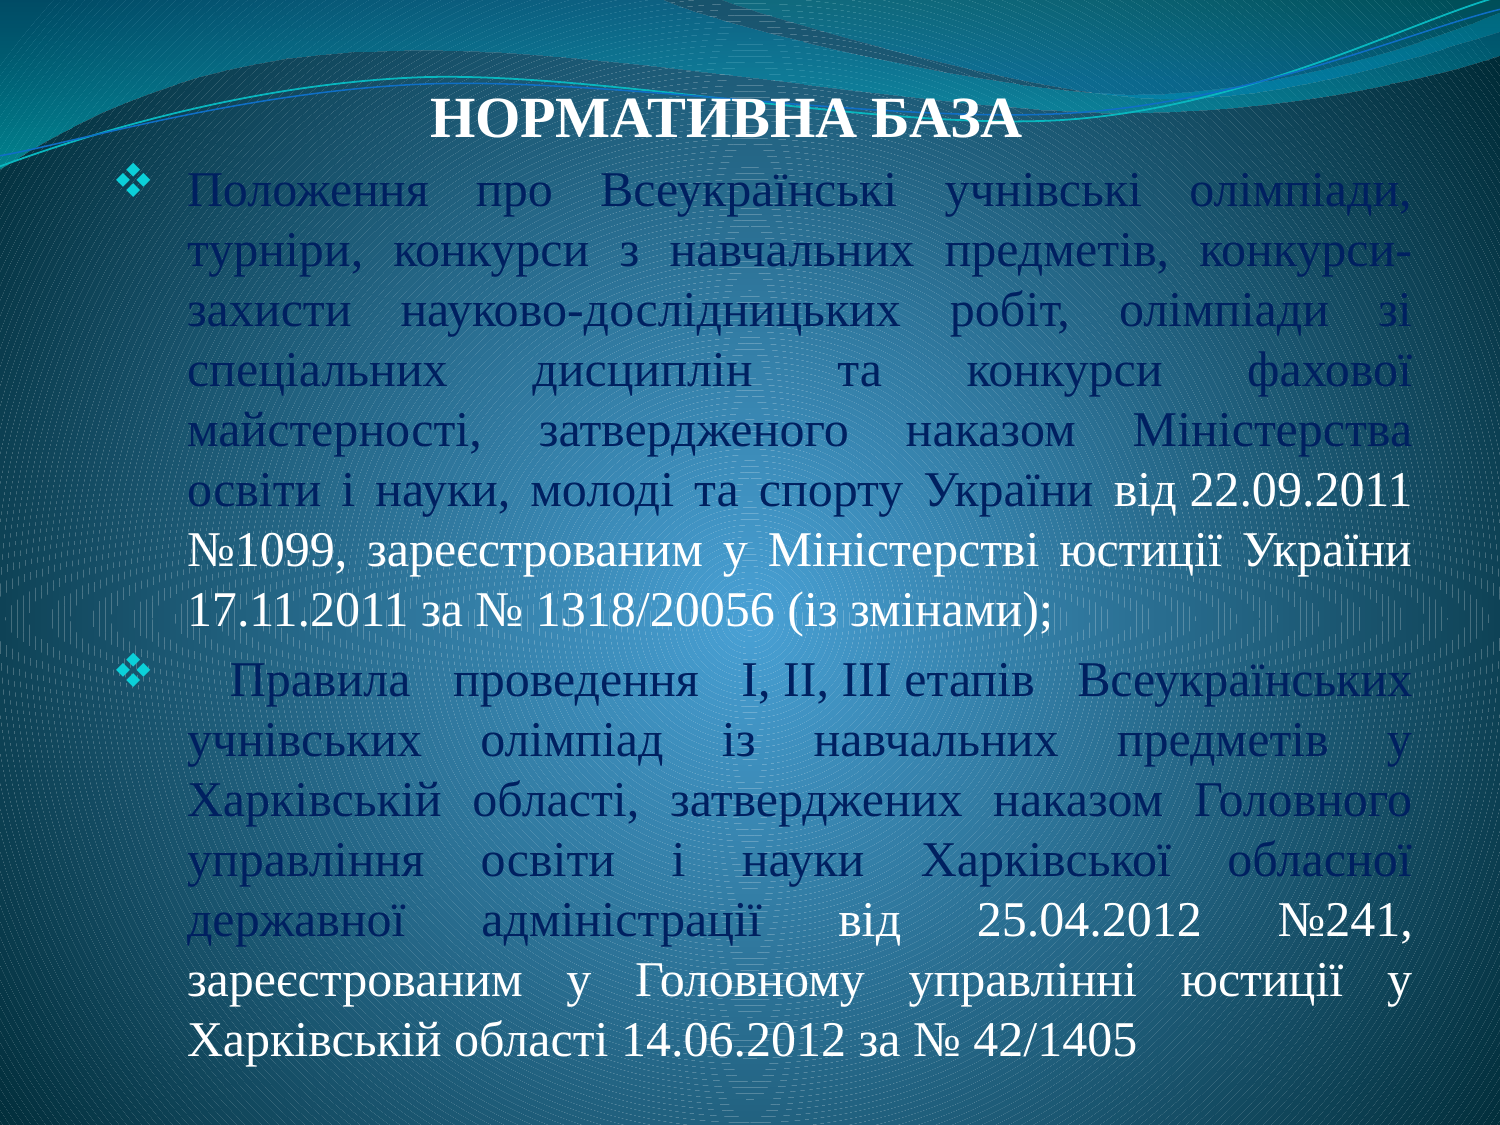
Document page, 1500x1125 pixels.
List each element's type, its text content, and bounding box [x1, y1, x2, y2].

title НОРМАТИВНА БАЗА [53, 42, 1404, 149]
subtitle Положення про Всеукраїнські учнівські олімпіади, турніри, конкурси з навчальних предметів, конкурси-захисти науково-дослідницьких робіт, олімпіади зі спеціальних дисциплін та конкурси фахової майстерності, затвердженого наказом Міністерства освіти і науки, молоді та спорту України від 22.09.2011 №1099, зареєстрованим у Міністерстві юстиції України 17.11.2011 за № 1318/20056 (із змінами); Правила проведення І, ІІ, ІІІ етапів Всеукраїнських учнівських олімпіад із навчальних предметів у Харківській області, затверджених наказом Головного управління освіти і науки Харківської обласної державної адміністрації від 25.04.2012 №241, зареєстрованим у Головному управлінні юстиції у Харківській області 14.06.2012 за № 42/1405 [112, 149, 1424, 1094]
